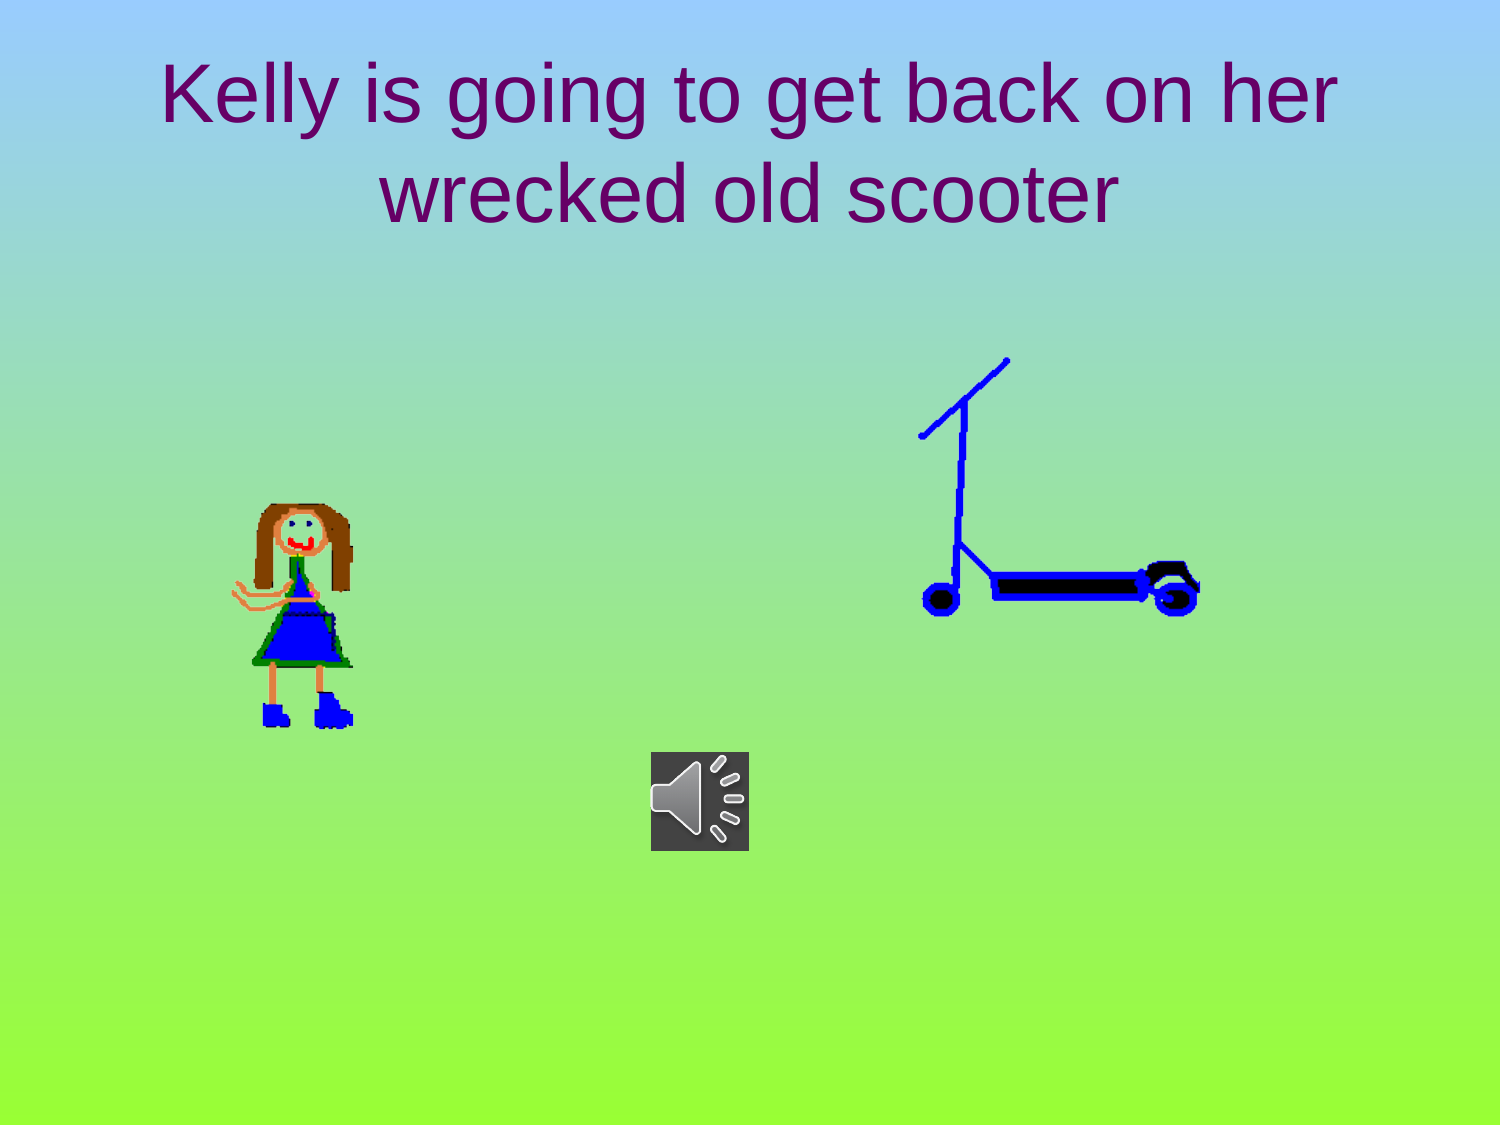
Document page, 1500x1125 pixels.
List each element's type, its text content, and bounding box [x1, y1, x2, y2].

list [182, 491, 496, 805]
title Kelly is going to get back on her wrecked old scooter [75, 45, 1425, 233]
picture [649, 751, 751, 852]
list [879, 325, 1221, 639]
